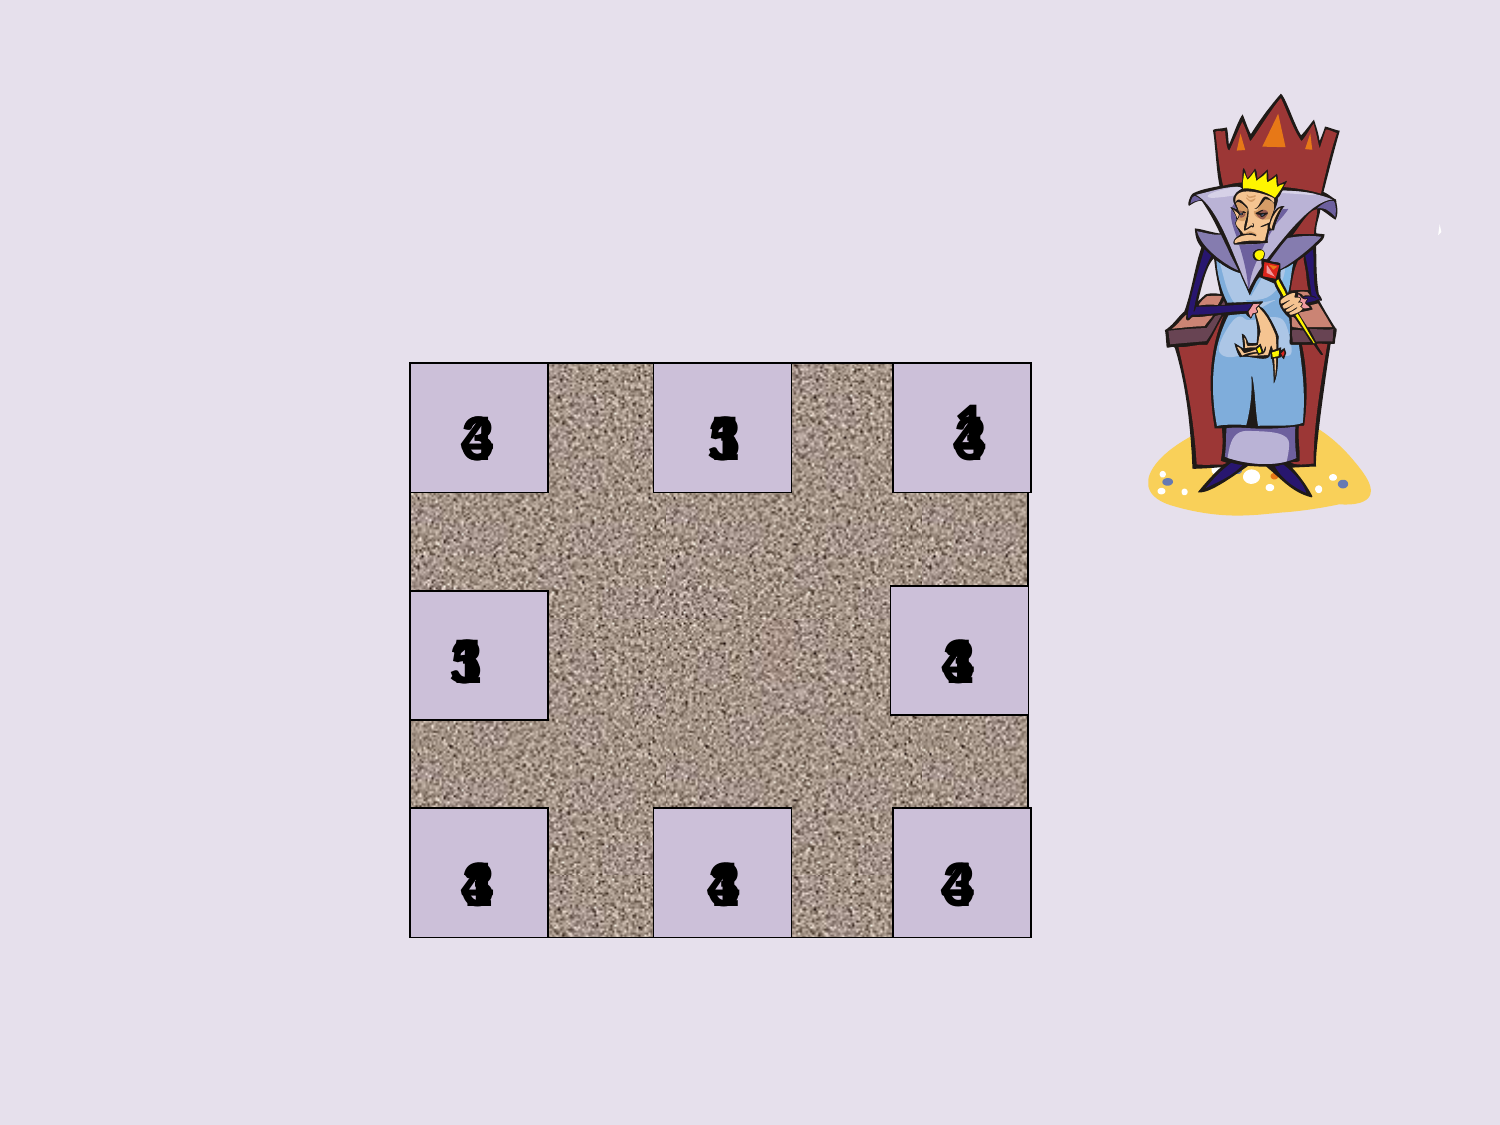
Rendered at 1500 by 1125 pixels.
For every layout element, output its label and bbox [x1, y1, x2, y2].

picture [1148, 93, 1442, 516]
text_box [409, 362, 1032, 938]
